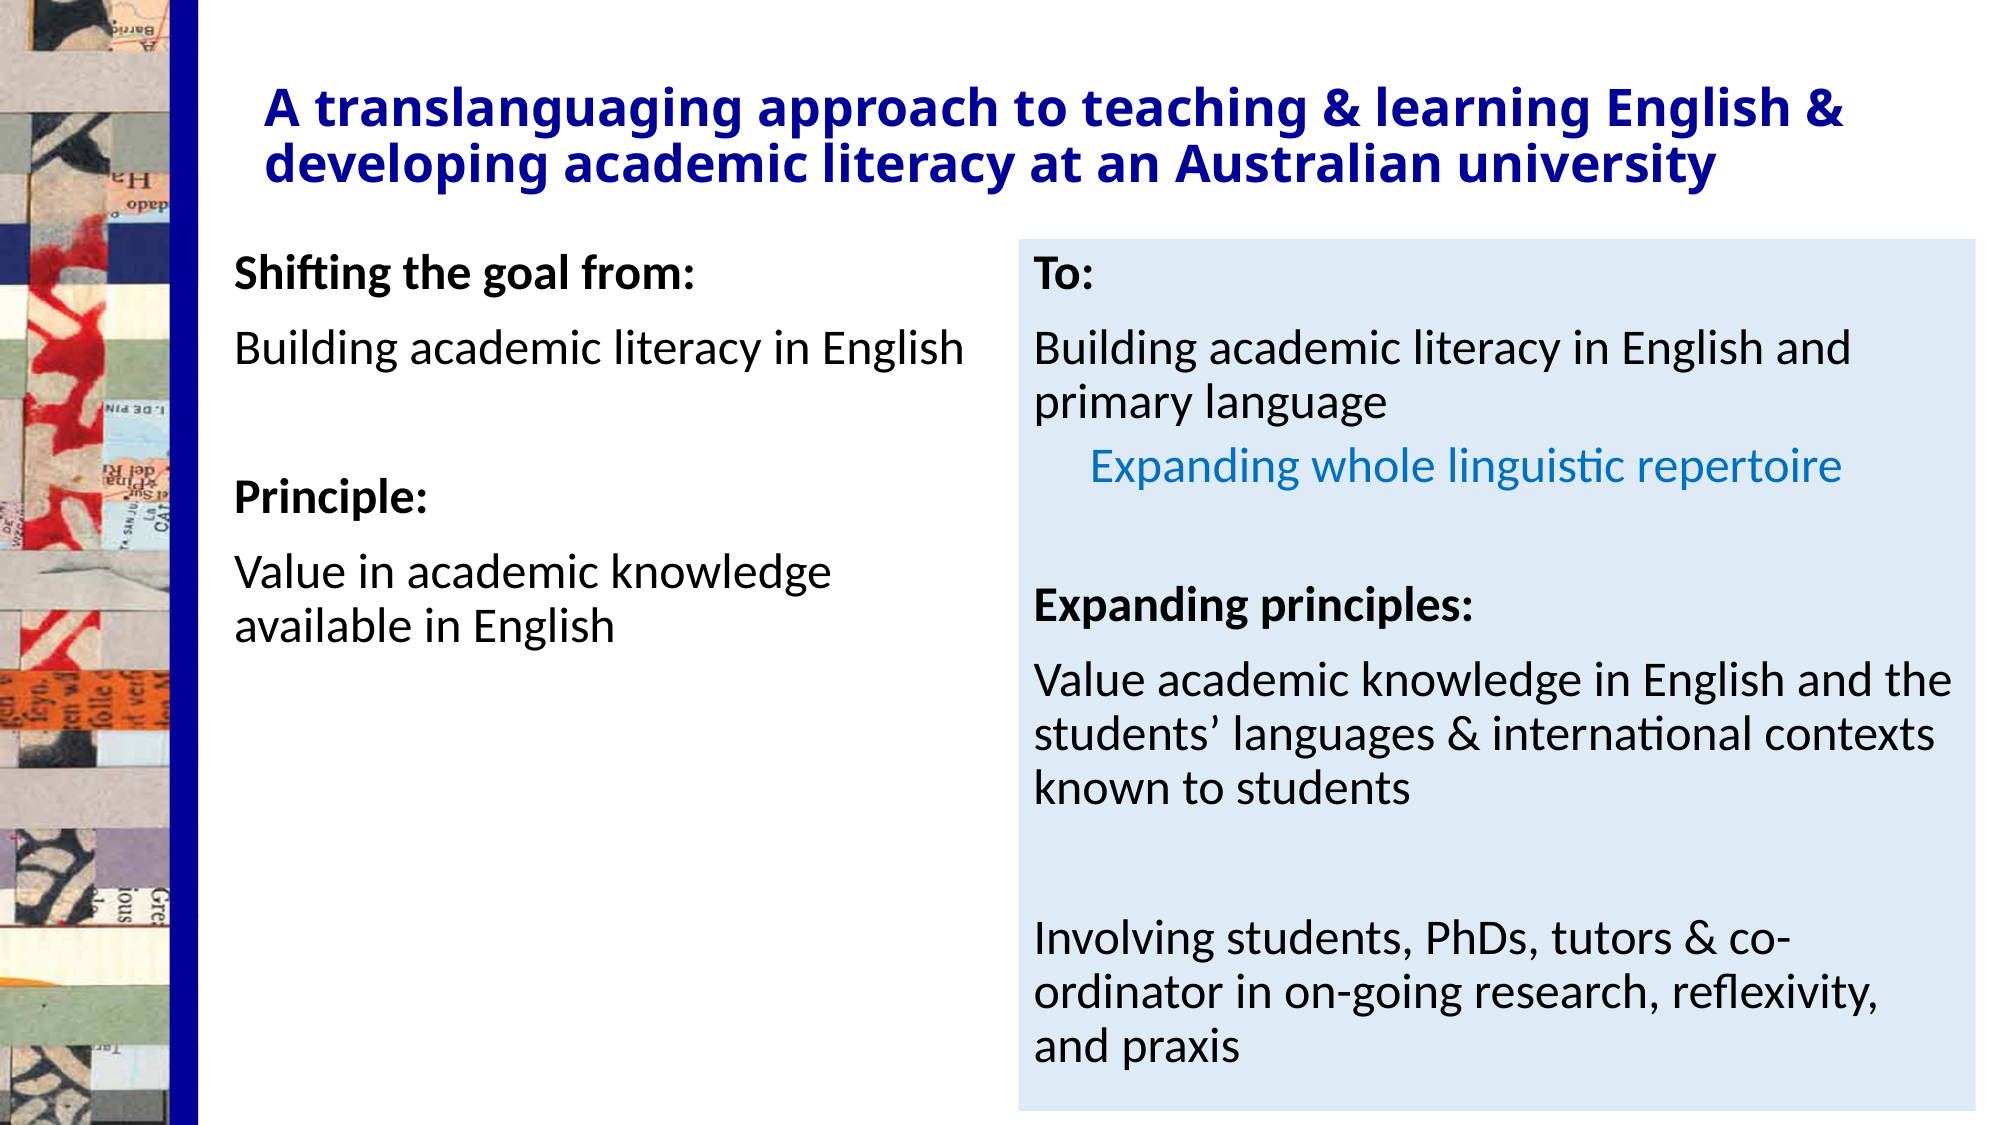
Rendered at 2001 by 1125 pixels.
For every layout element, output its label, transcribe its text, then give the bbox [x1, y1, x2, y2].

list Shifting the goal from: Building academic literacy in English Principle: Value in academic knowledge available in English [219, 238, 982, 1067]
title A translanguaging approach to teaching & learning English & developing academic literacy at an Australian university [249, 55, 1976, 220]
list To: Building academic literacy in English and primary language Expanding whole linguistic repertoire Expanding principles: Value academic knowledge in English and the students’ languages & international contexts known to students Involving students, PhDs, tutors & co-ordinator in on-going research, reflexivity, and praxis [1018, 238, 1976, 1112]
picture [0, 0, 169, 1125]
